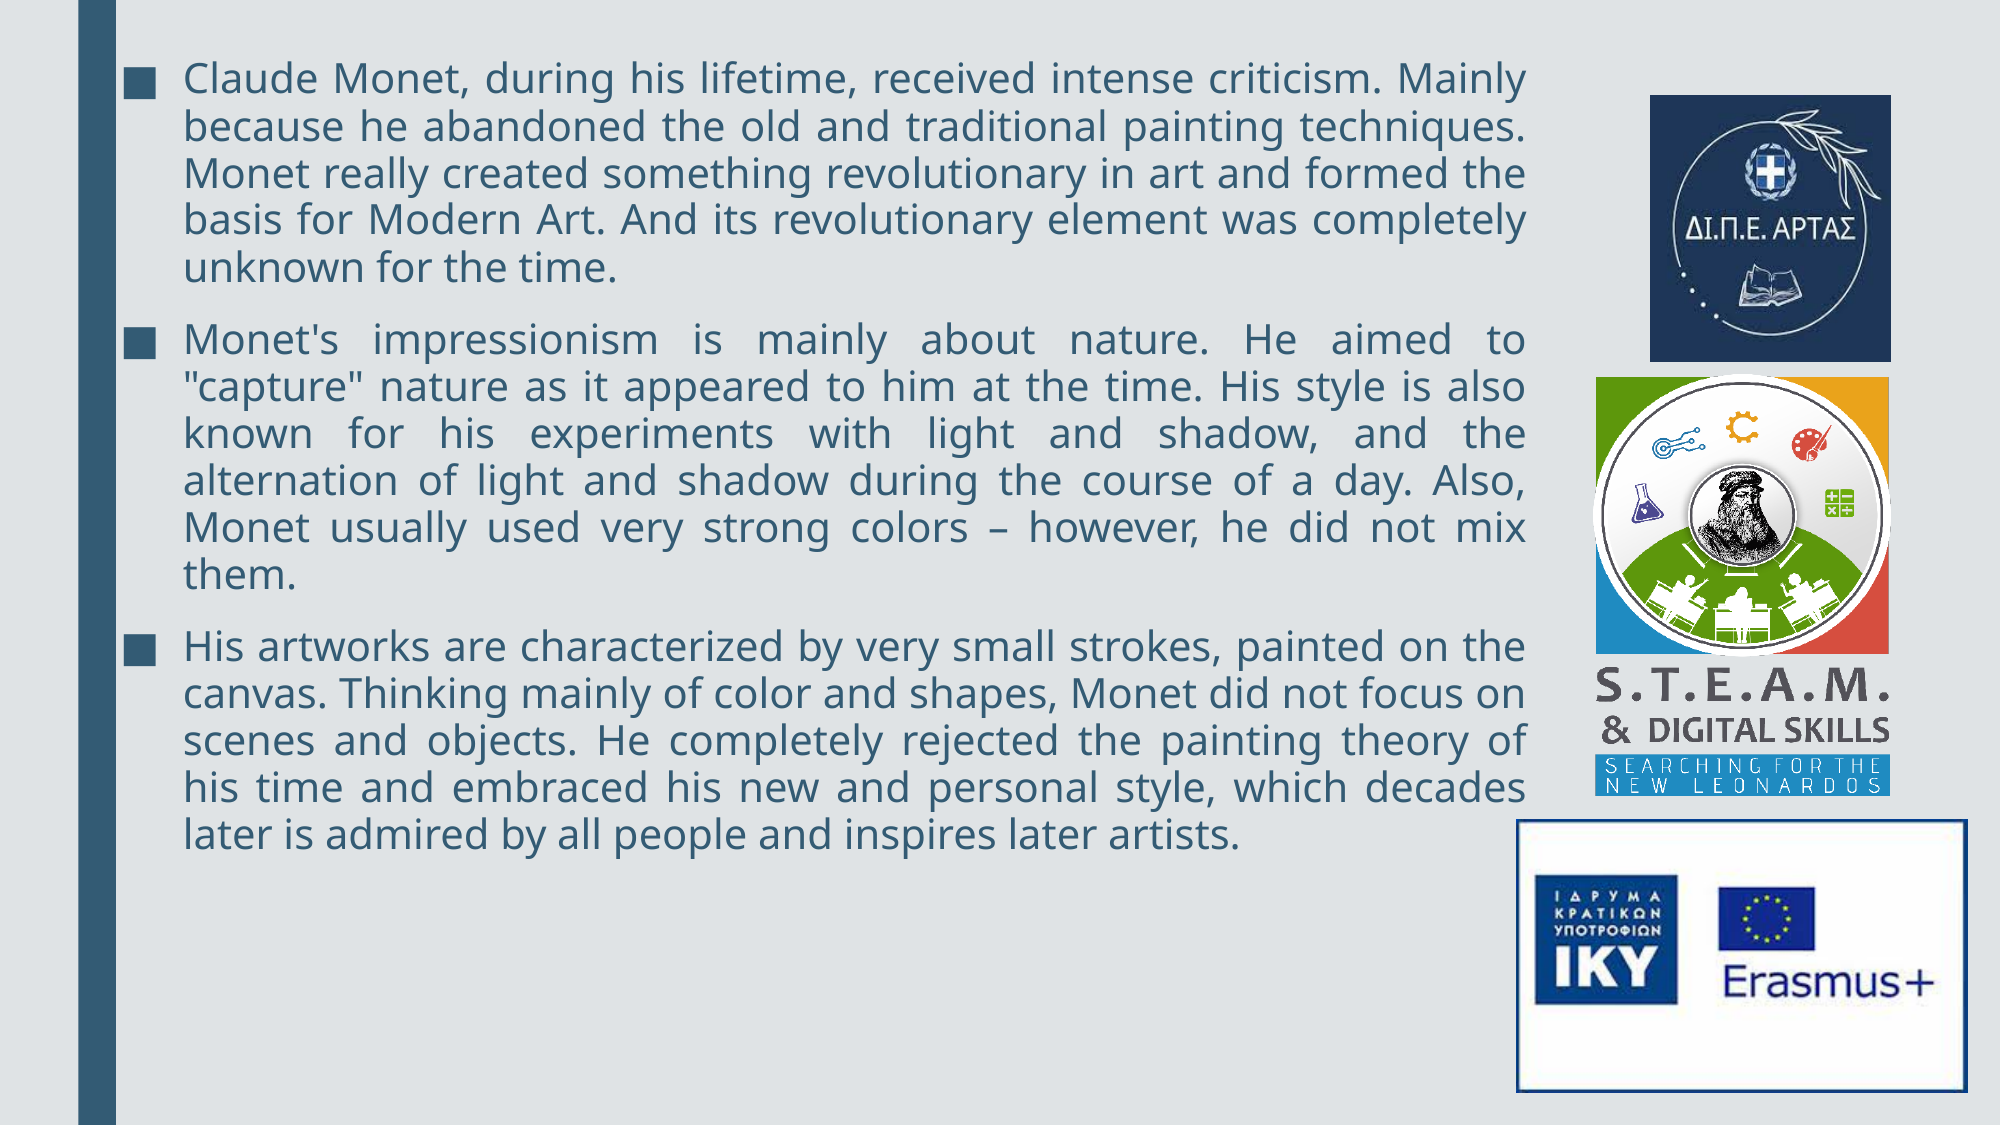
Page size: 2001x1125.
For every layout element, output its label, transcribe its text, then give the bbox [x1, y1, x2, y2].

picture [1650, 94, 1891, 362]
picture [1516, 819, 1968, 1093]
picture [1593, 374, 1891, 796]
list Claude Monet, during his lifetime, received intense criticism. Mainly because he abandoned the old and traditional painting techniques. Monet really created something revolutionary in art and formed the basis for Modern Art. And its revolutionary element was completely unknown for the time. Monet's impressionism is mainly about nature. He aimed to "capture" nature as it appeared to him at the time. His style is also known for his experiments with light and shadow, and the alternation of light and shadow during the course of a day. Also, Monet usually used very strong colors – however, he did not mix them. His artworks are characterized by very small strokes, painted on the canvas. Thinking mainly of color and shapes, Monet did not focus on scenes and objects. He completely rejected the painting theory of his time and embraced his new and personal style, which decades later is admired by all people and inspires later artists. [104, 48, 1543, 610]
